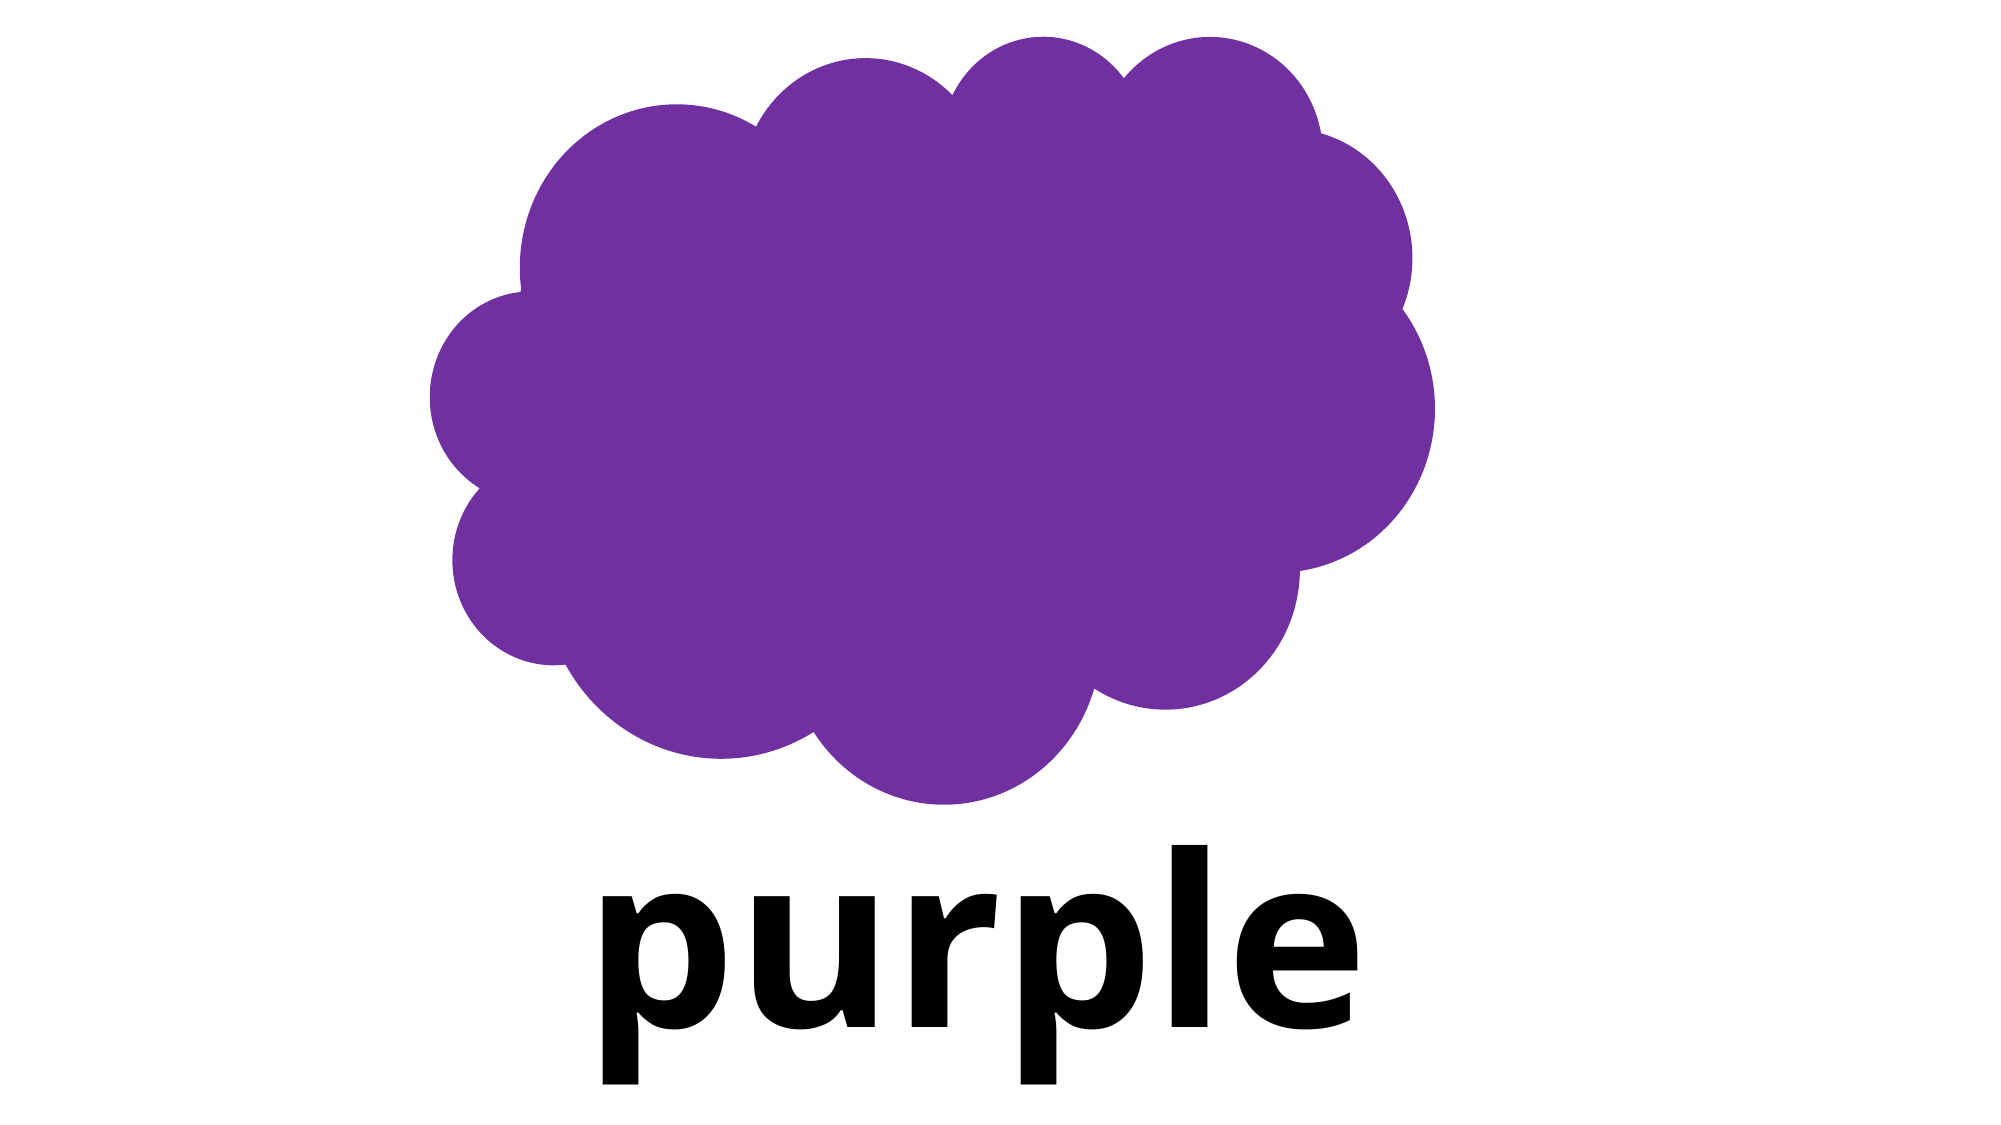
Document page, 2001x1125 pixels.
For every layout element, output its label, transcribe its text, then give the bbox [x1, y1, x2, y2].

text_box [428, 35, 1437, 780]
text_box purple [569, 780, 1384, 1083]
